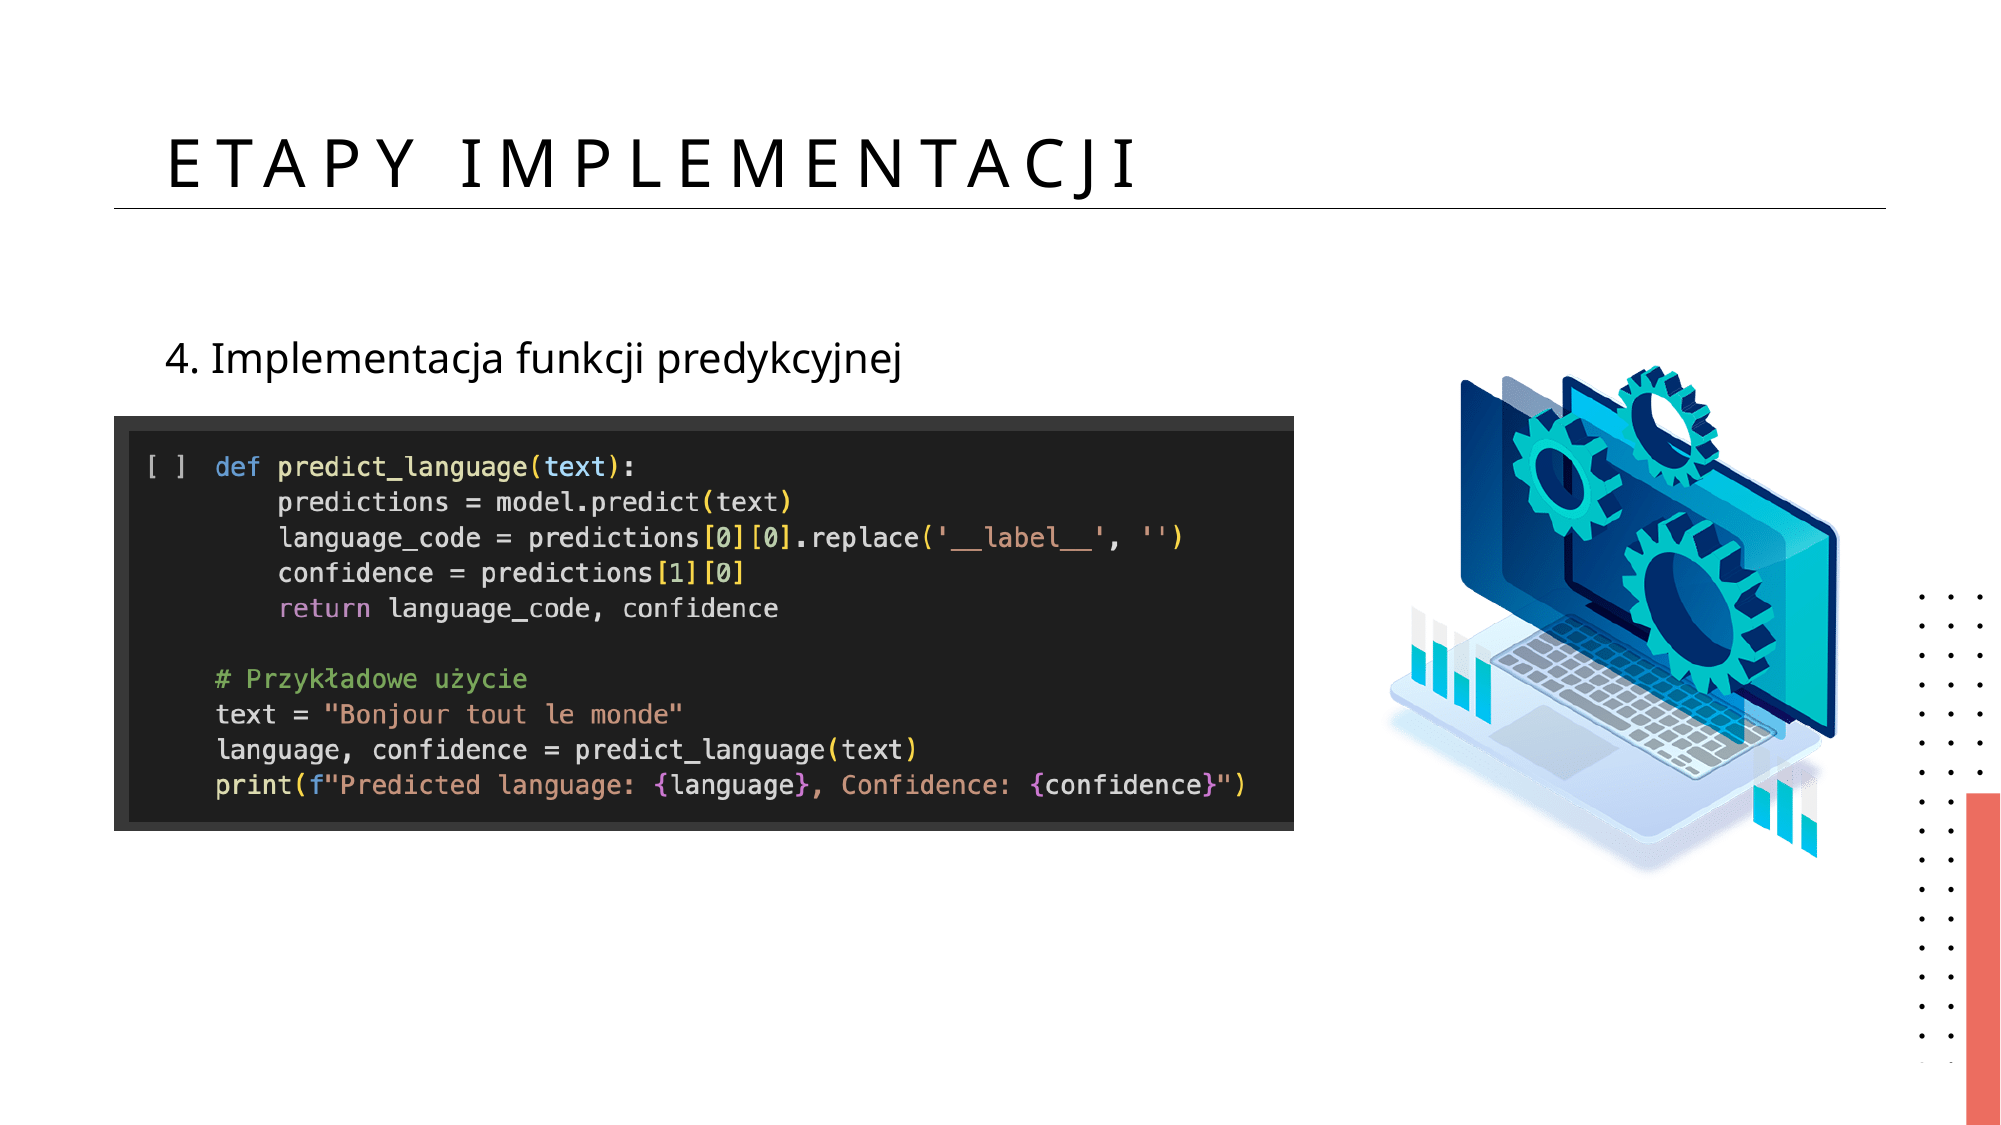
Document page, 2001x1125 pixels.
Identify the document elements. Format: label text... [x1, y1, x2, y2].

picture [114, 416, 1294, 831]
title Etapy implementacji [150, 0, 1850, 208]
list 4. Implementacja funkcji predykcyjnej [150, 308, 1000, 416]
picture [1374, 357, 1850, 890]
picture [1907, 582, 1994, 1064]
